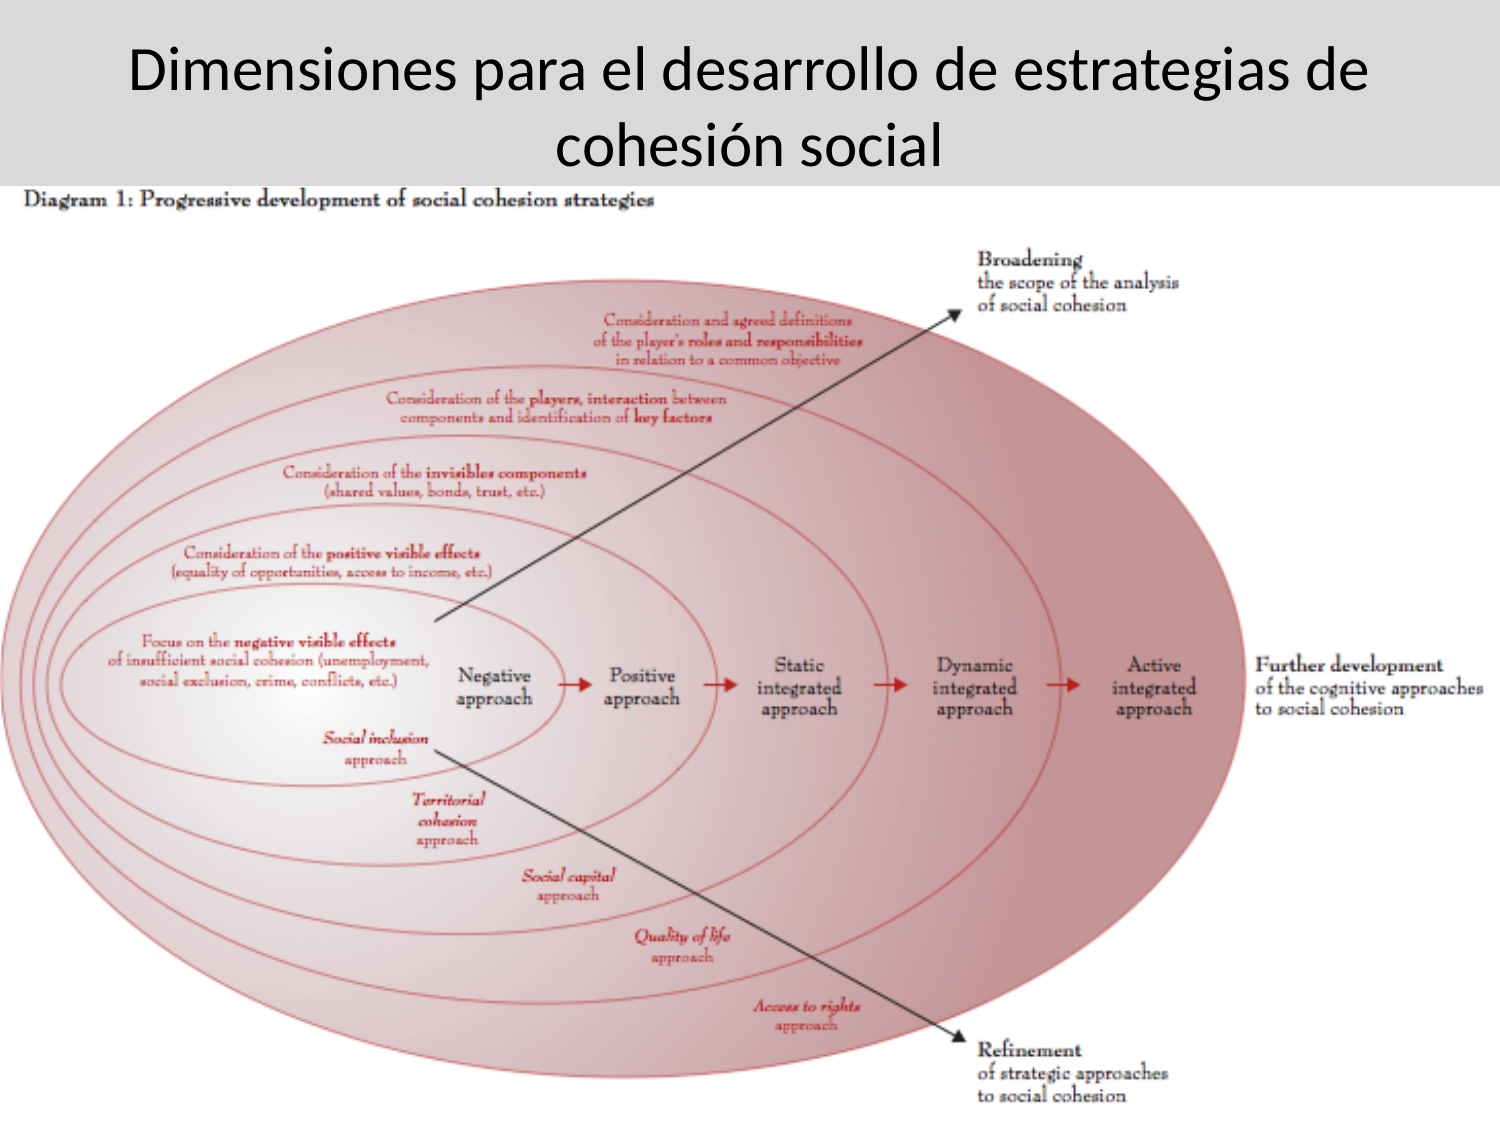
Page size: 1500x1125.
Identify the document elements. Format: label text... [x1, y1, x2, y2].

picture [0, 186, 1500, 1125]
title Dimensiones para el desarrollo de estrategias de cohesión social [75, 18, 1425, 185]
